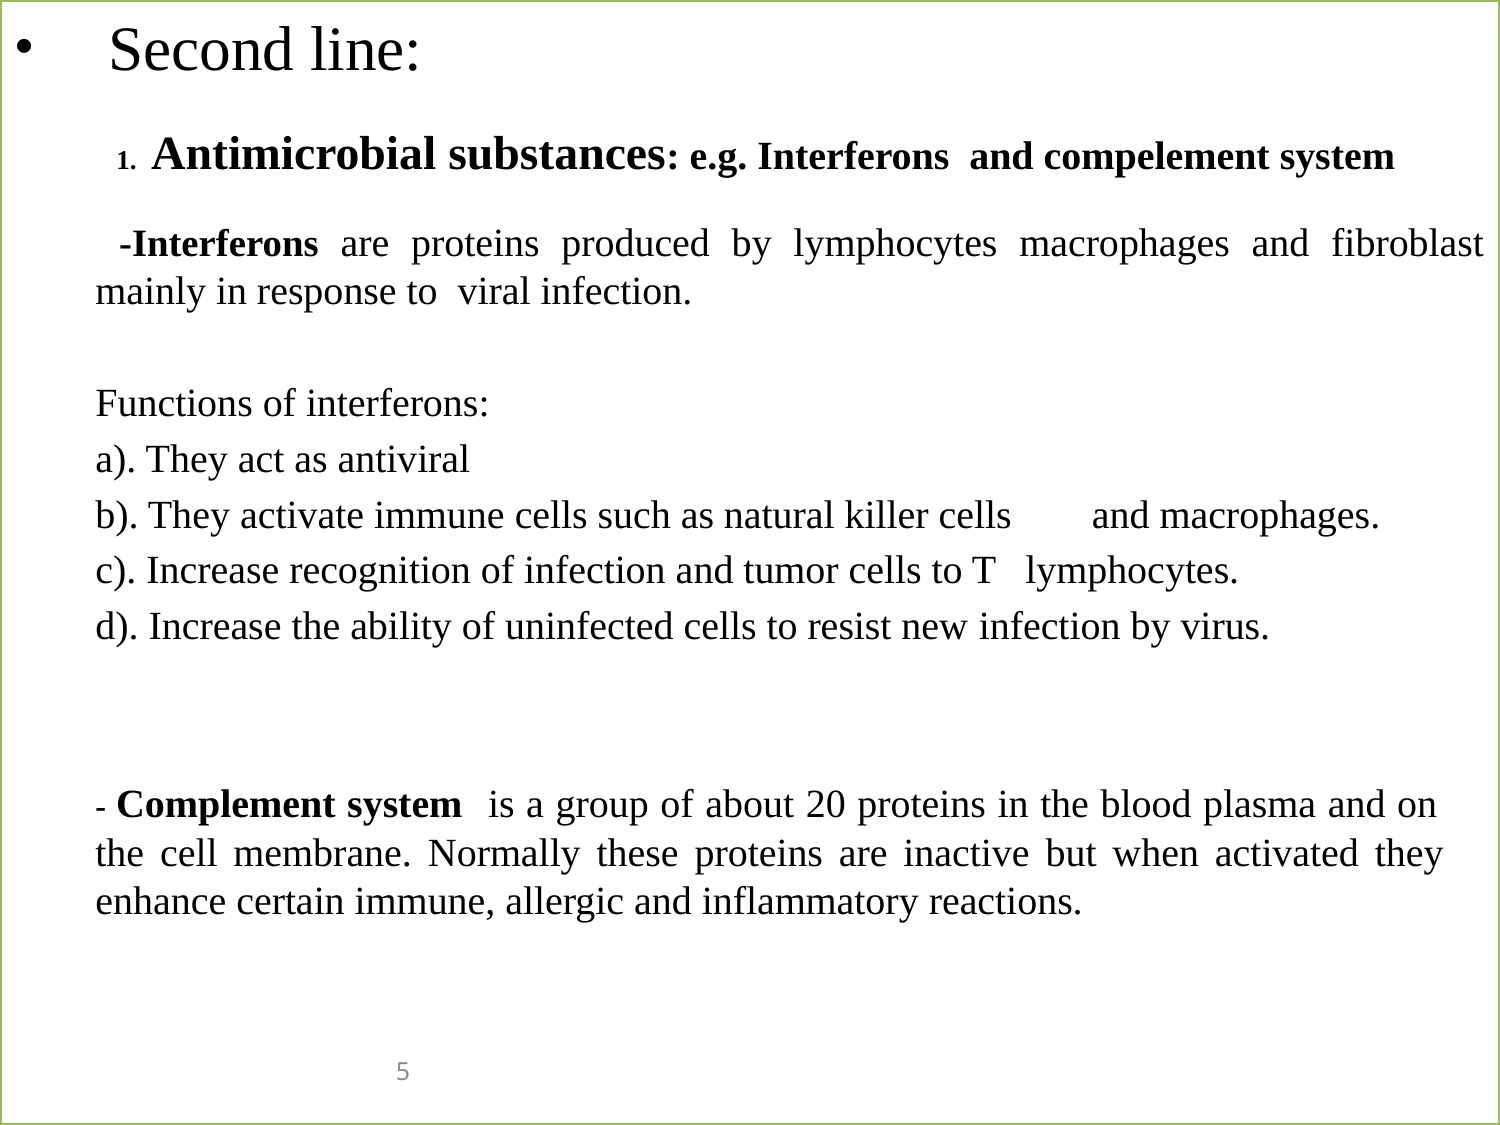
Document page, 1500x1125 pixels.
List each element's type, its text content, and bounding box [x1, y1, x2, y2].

slide_number 5 [75, 1042, 425, 1103]
list Second line: 1. Antimicrobial substances: e.g. Interferons and compelement system -Interferons are proteins produced by lymphocytes macrophages and fibroblast mainly in response to viral infection. Functions of interferons: a). They act as antiviral b). They activate immune cells such as natural killer cells and macrophages. c). Increase recognition of infection and tumor cells to T lymphocytes. d). Increase the ability of uninfected cells to resist new infection by virus. - Complement system is a group of about 20 proteins in the blood plasma and on the cell membrane. Normally these proteins are inactive but when activated they enhance certain immune, allergic and inflammatory reactions. [0, 0, 1500, 1125]
